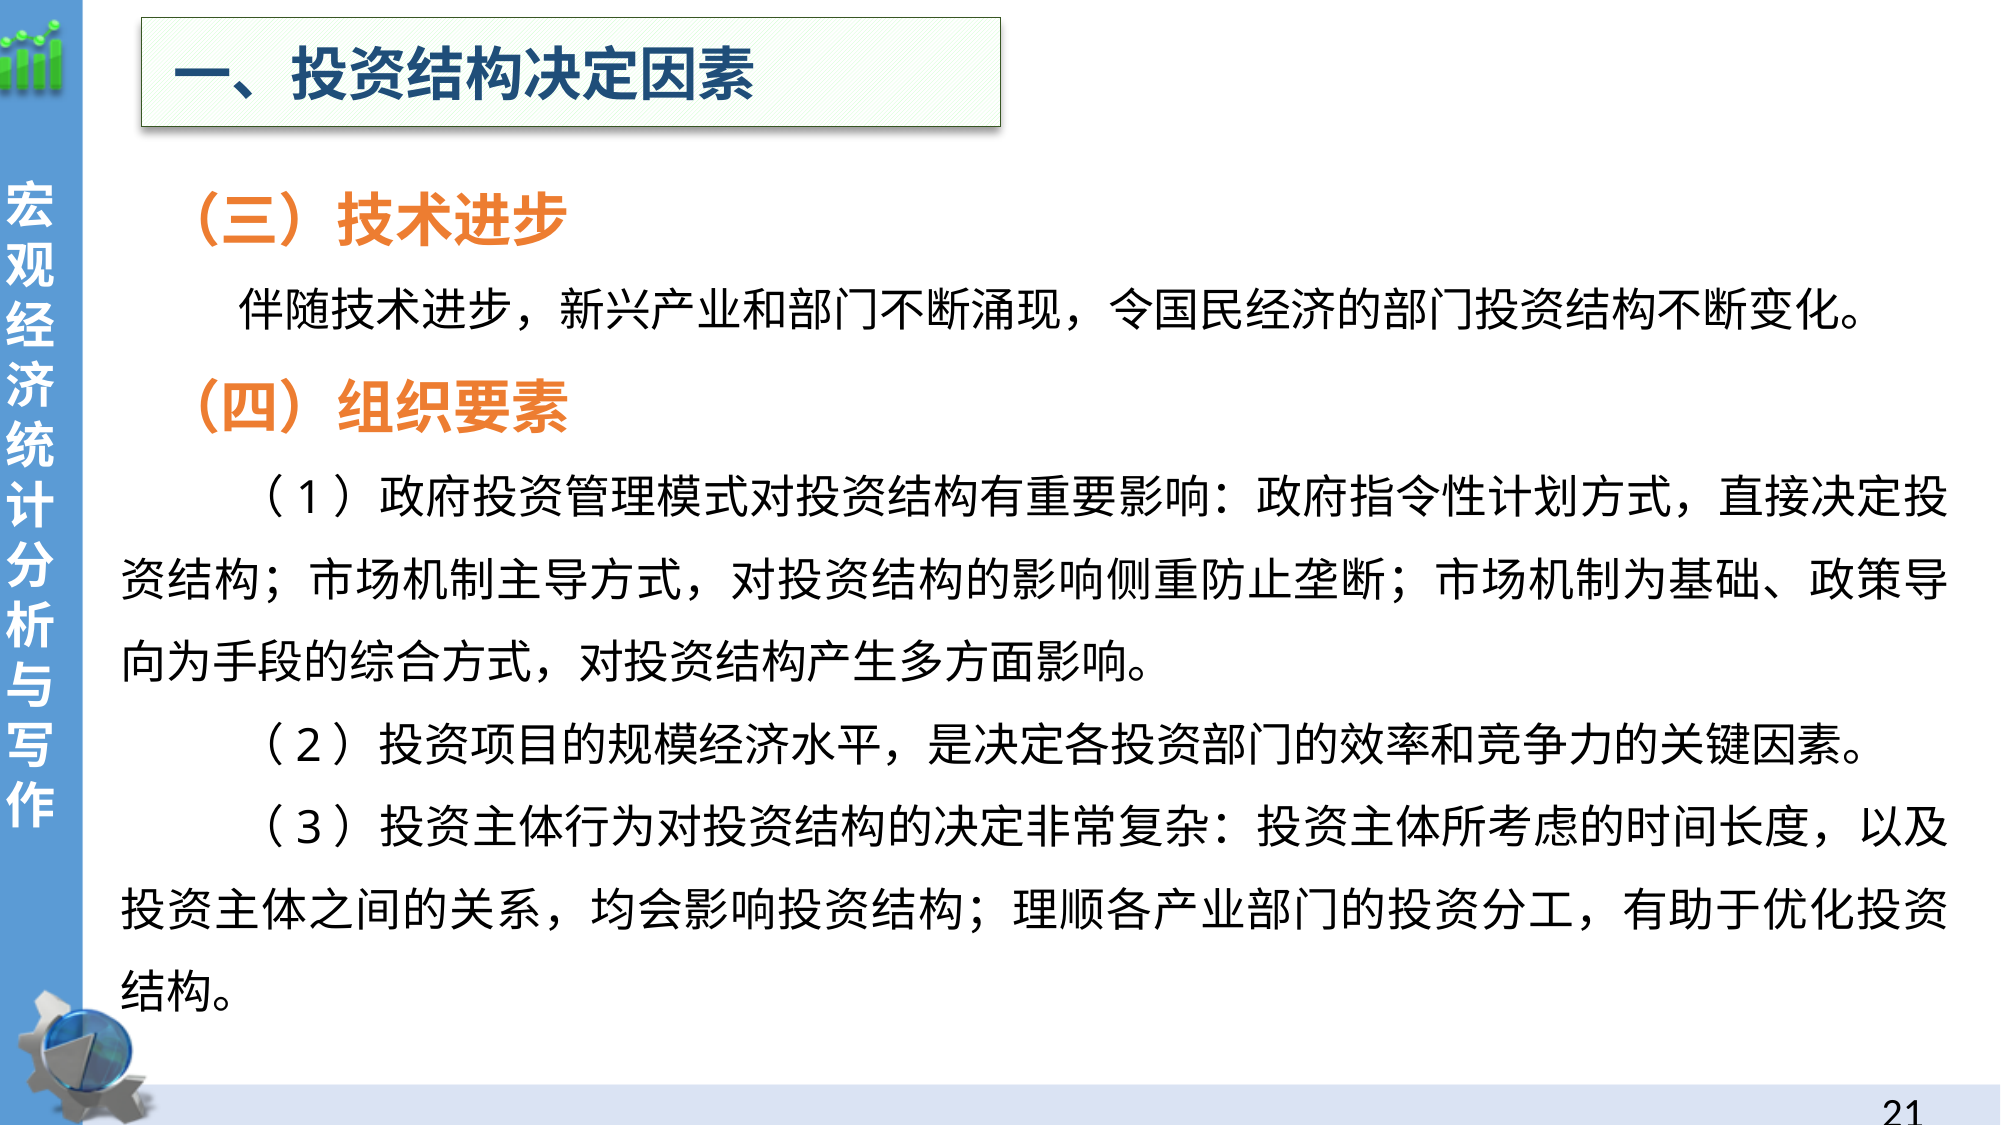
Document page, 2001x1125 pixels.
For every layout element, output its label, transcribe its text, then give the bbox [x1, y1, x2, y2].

picture [0, 0, 2001, 1125]
text_box 20 [1786, 1085, 1940, 1125]
text_box （三）技术进步 伴随技术进步，新兴产业和部门不断涌现，令国民经济的部门投资结构不断变化。 （四）组织要素 （1）政府投资管理模式对投资结构有重要影响：政府指令性计划方式，直接决定投资结构；市场机制主导方式，对投资结构的影响侧重防止垄断；市场机制为基础、政策导向为手段的综合方式，对投资结构产生多方面影响。 （2）投资项目的规模经济水平，是决定各投资部门的效率和竞争力的关键因素。 （3）投资主体行为对投资结构的决定非常复杂：投资主体所考虑的时间长度，以及投资主体之间的关系，均会影响投资结构；理顺各产业部门的投资分工，有助于优化投资结构。 [106, 140, 1964, 1101]
text_box 一、投资结构决定因素 [141, 17, 1000, 127]
text_box [179, 238, 1843, 1025]
text_box [203, 730, 1867, 1025]
